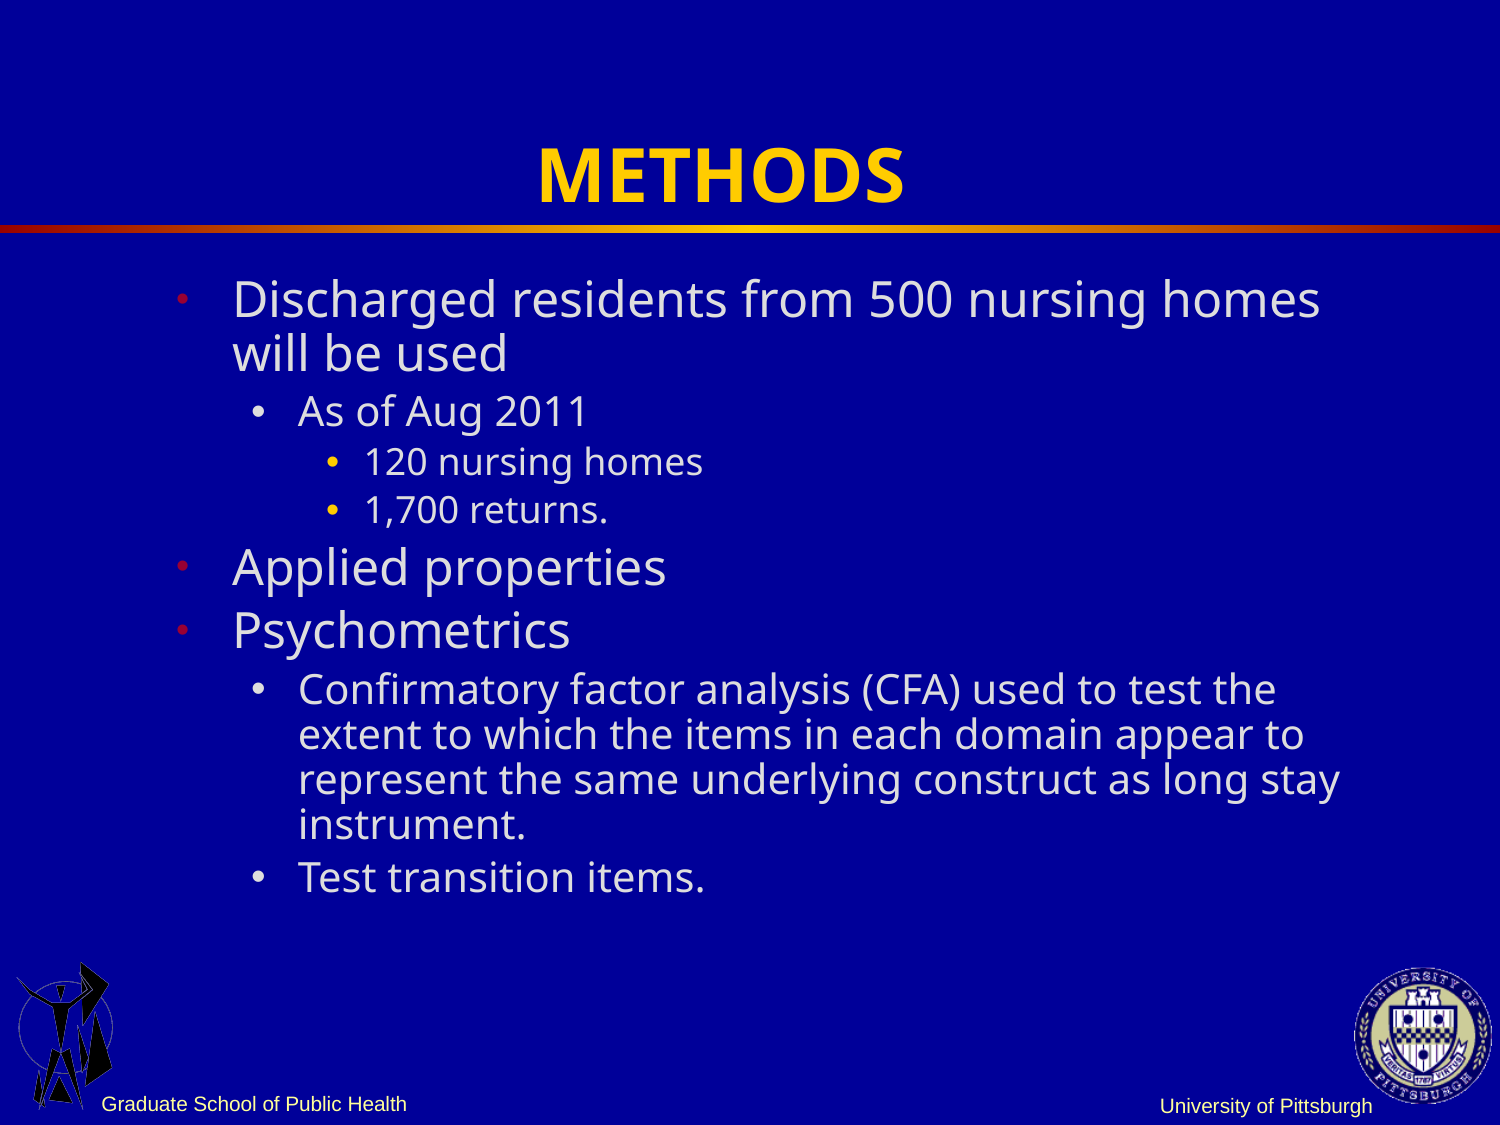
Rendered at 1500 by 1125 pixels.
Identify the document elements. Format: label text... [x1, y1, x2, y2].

picture [1354, 962, 1492, 1104]
title METHODS [37, 37, 1463, 225]
picture [16, 962, 113, 1110]
list Discharged residents from 500 nursing homes will be used As of Aug 2011 120 nursing homes 1,700 returns. Applied properties Psychometrics Confirmatory factor analysis (CFA) used to test the extent to which the items in each domain appear to represent the same underlying construct as long stay instrument. Test transition items. [160, 267, 1388, 942]
picture [104, 1098, 113, 1110]
